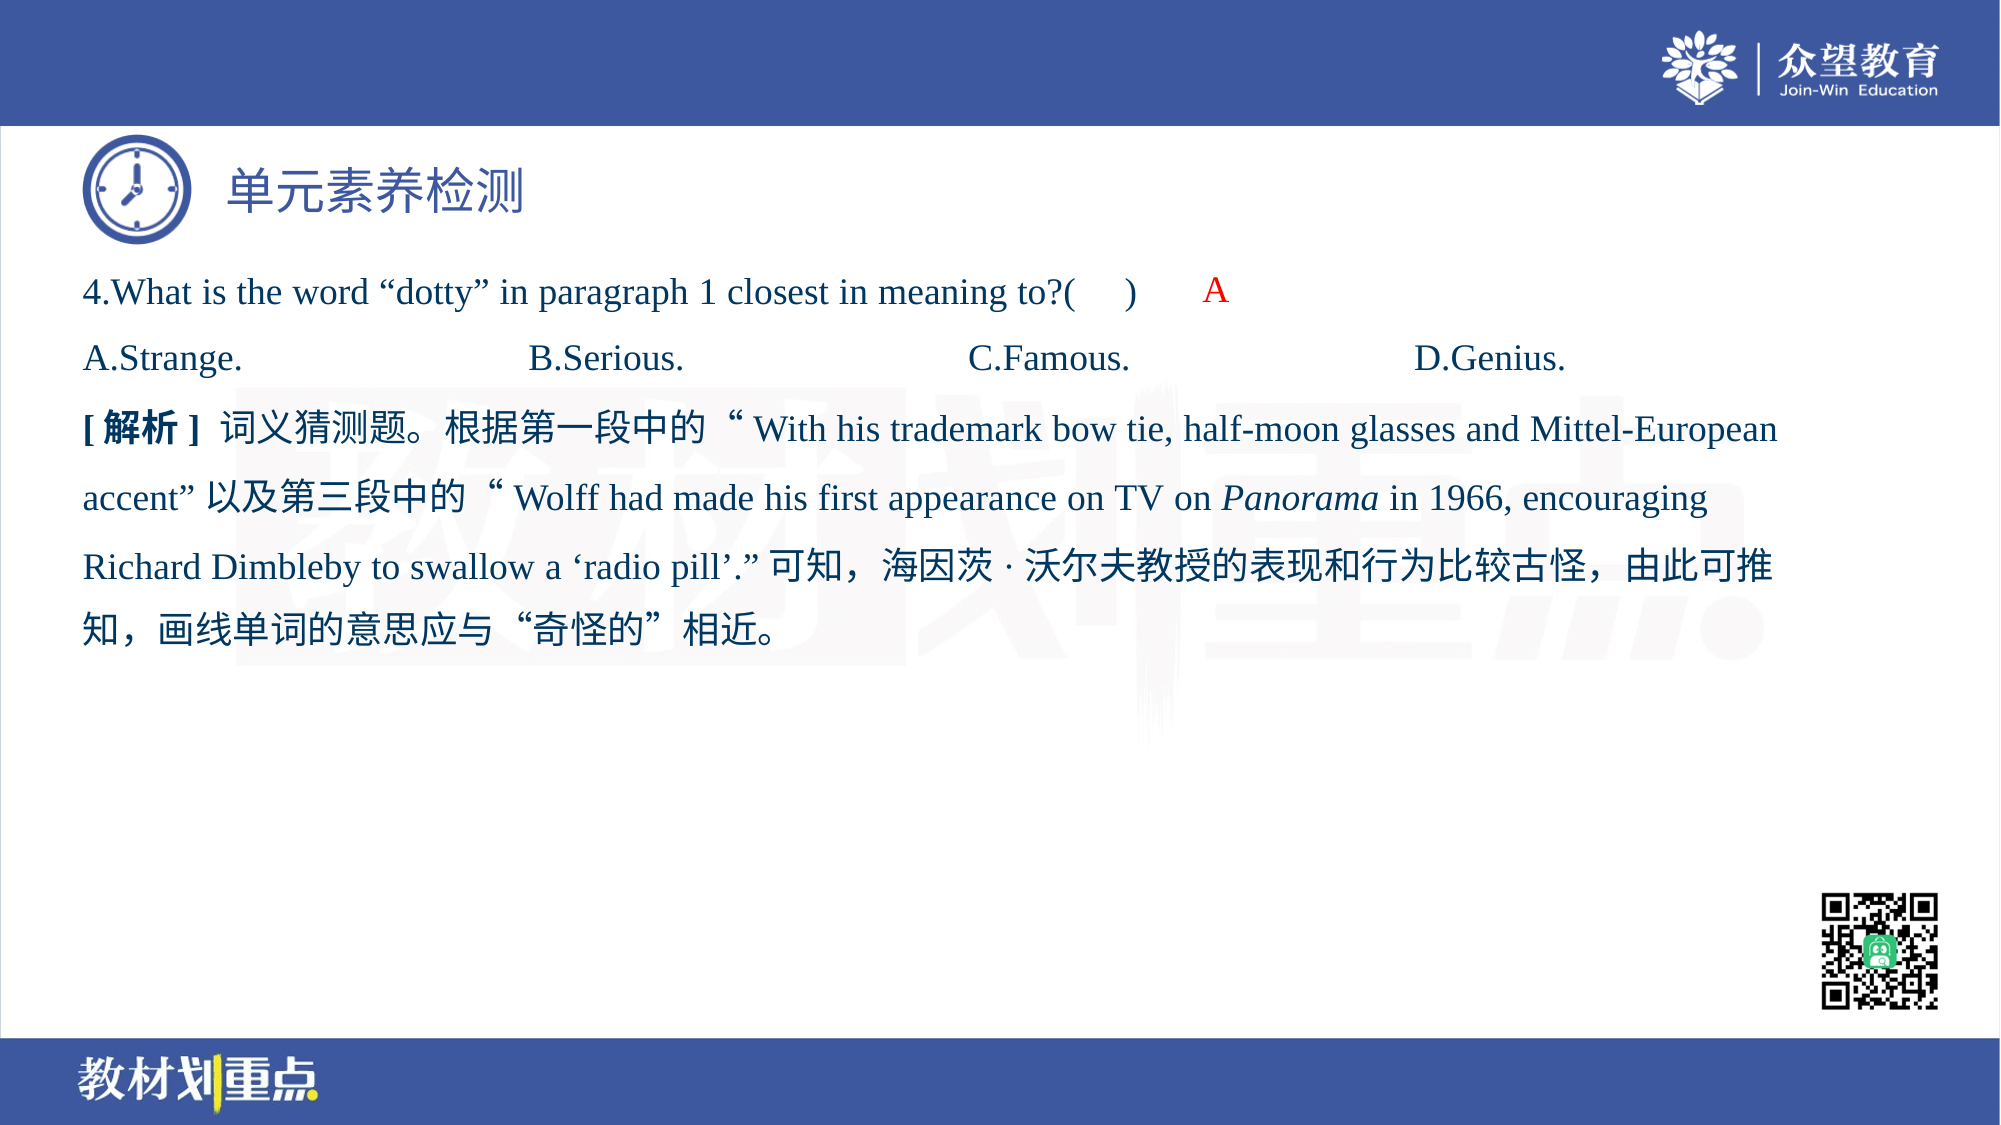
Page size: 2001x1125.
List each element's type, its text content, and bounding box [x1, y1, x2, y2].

picture [0, 0, 2000, 1125]
text_box [解析] 词义猜测题。根据第一段中的“With his trademark bow tie, half-moon glasses and Mittel-European accent”以及第三段中的“Wolff had made his first appearance on TV on Panorama in 1966, encouraging Richard Dimbleby to swallow a ‘radio pill’.”可知，海因茨·沃尔夫教授的表现和行为比较古怪，由此可推 知，画线单词的意思应与“奇怪的”相近。 [82, 380, 1817, 645]
text_box A.Strange. B.Serious. C.Famous. D.Genius. [82, 313, 1817, 371]
text_box A [1188, 245, 1243, 304]
text_box 4.What is the word “dotty” in paragraph 1 closest in meaning to?( ) [82, 247, 1817, 306]
